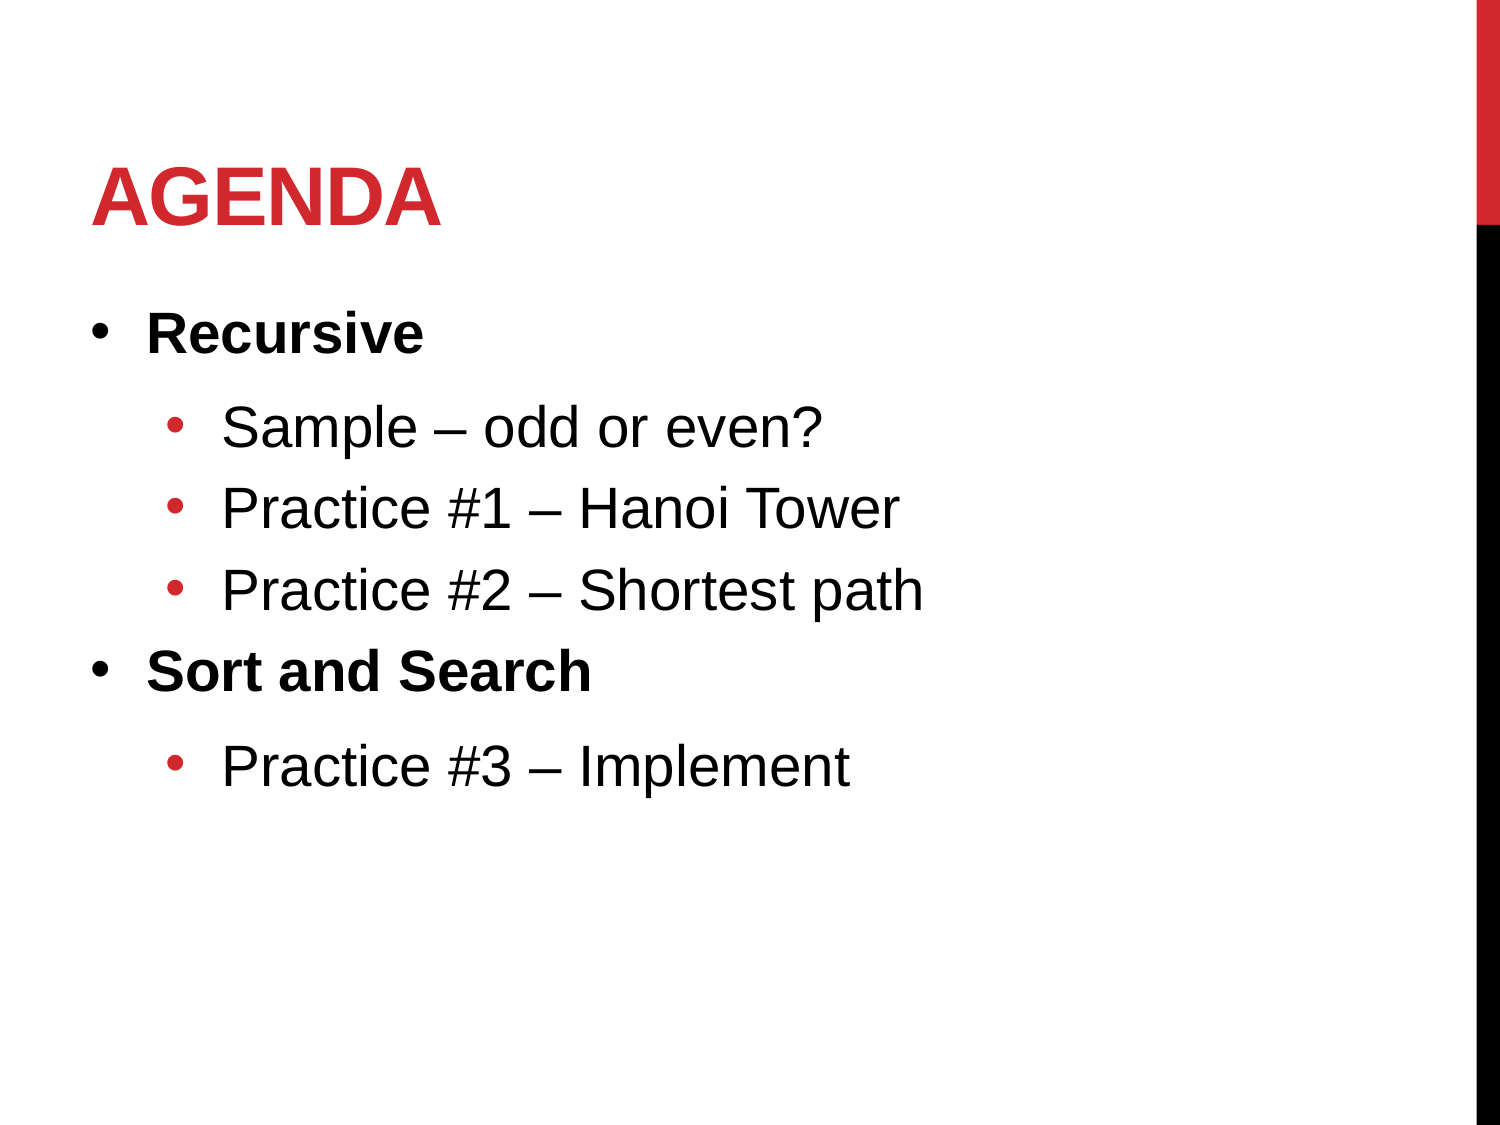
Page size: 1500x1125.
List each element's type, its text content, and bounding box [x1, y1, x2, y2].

list Recursive Sample – odd or even? Practice #1 – Hanoi Tower Practice #2 – Shortest path Sort and Search Practice #3 – Implement [75, 287, 1325, 1005]
title Agenda [75, 25, 1025, 250]
